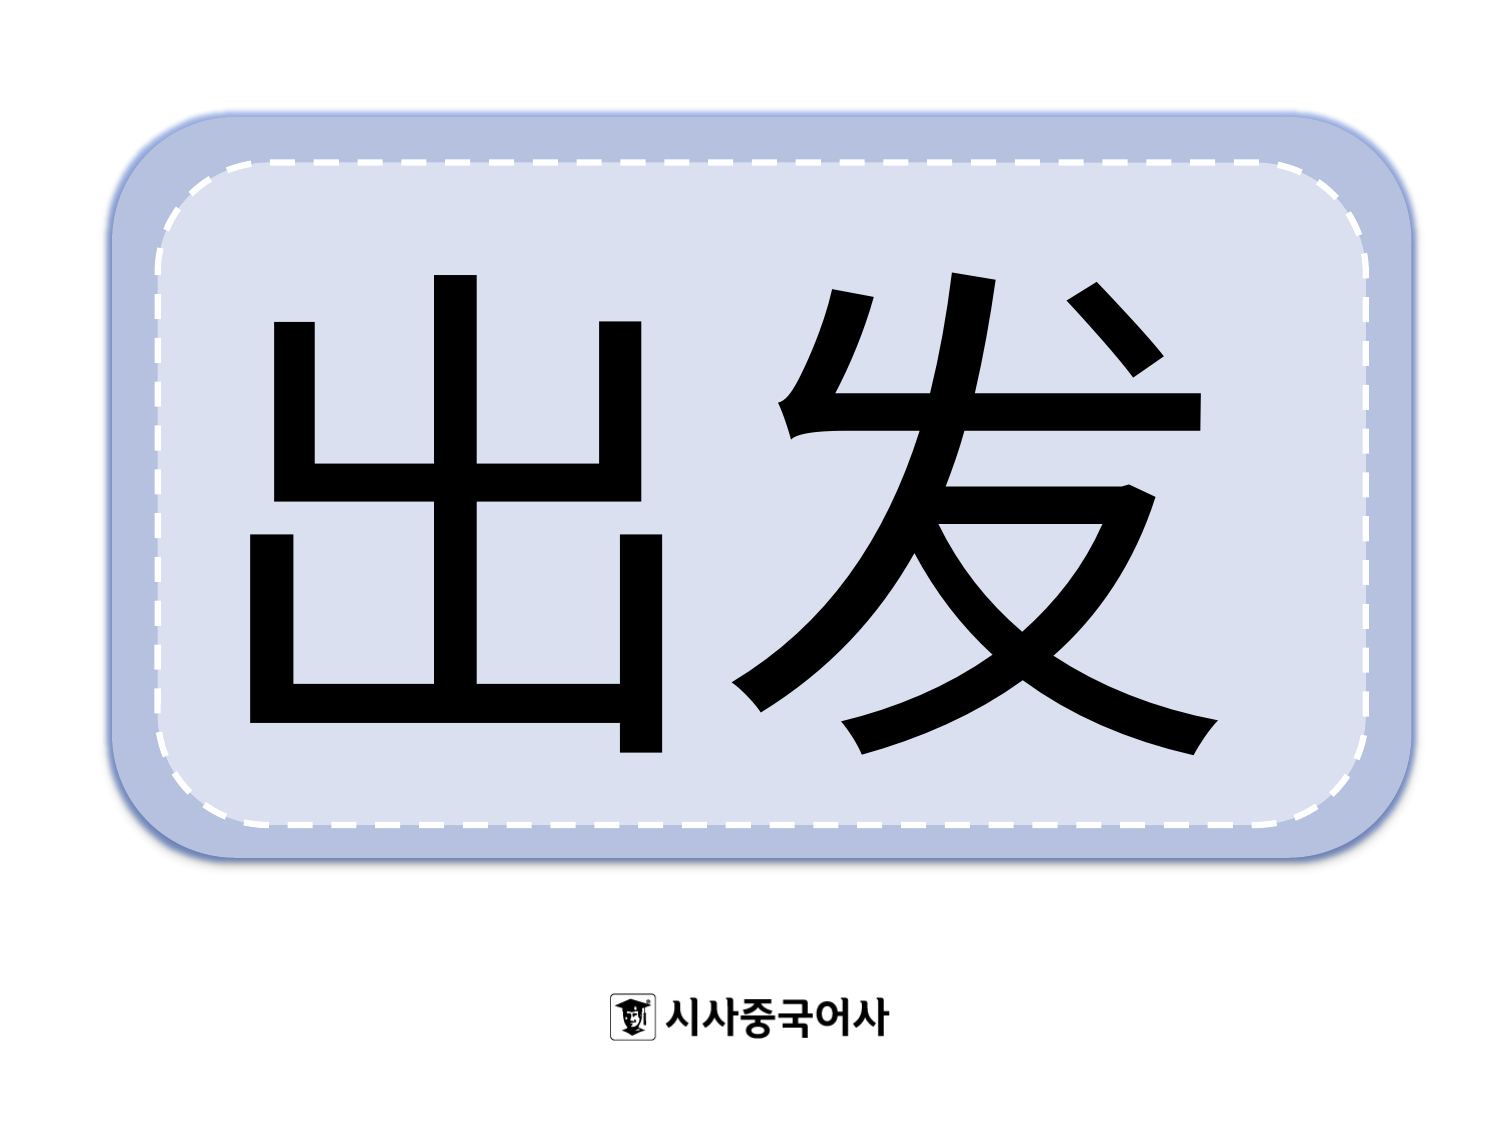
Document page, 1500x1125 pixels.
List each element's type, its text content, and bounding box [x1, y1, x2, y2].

text_box 出发 [171, 172, 1380, 836]
text_box [162, 160, 1371, 824]
picture [602, 987, 898, 1047]
